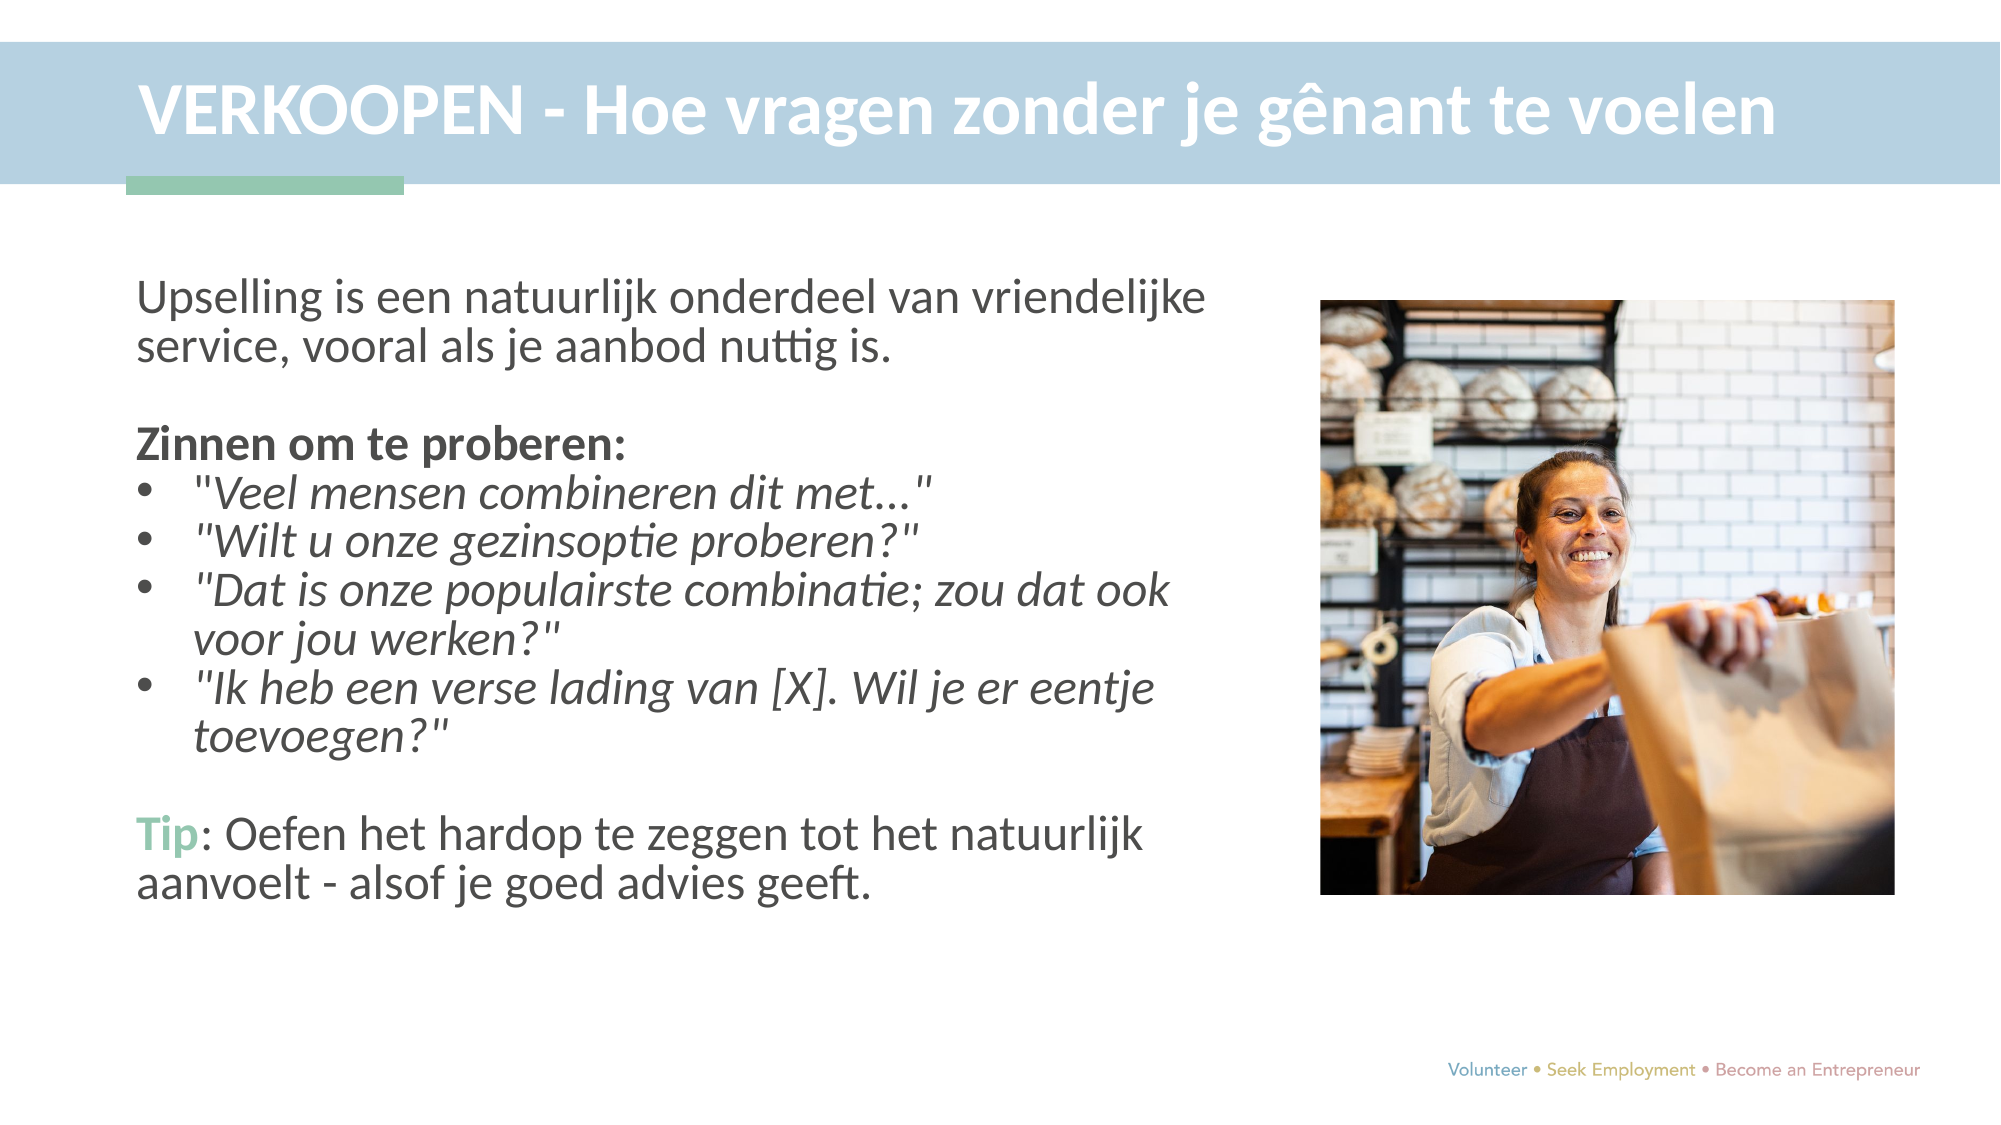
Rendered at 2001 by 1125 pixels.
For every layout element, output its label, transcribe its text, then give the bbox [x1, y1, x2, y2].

picture [1320, 300, 1895, 895]
list Upselling is een natuurlijk onderdeel van vriendelijke service, vooral als je aanbod nuttig is. Zinnen om te proberen: "Veel mensen combineren dit met..." "Wilt u onze gezinsoptie proberen?" "Dat is onze populairste combinatie; zou dat ook voor jou werken?" "Ik heb een verse lading van [X]. Wil je er eentje toevoegen?" Tip: Oefen het hardop te zeggen tot het natuurlijk aanvoelt - alsof je goed advies geeft. [121, 267, 1259, 1005]
list VERKOOPEN - Hoe vragen zonder je gênant te voelen [123, 51, 1913, 170]
picture [1418, 1046, 1971, 1103]
